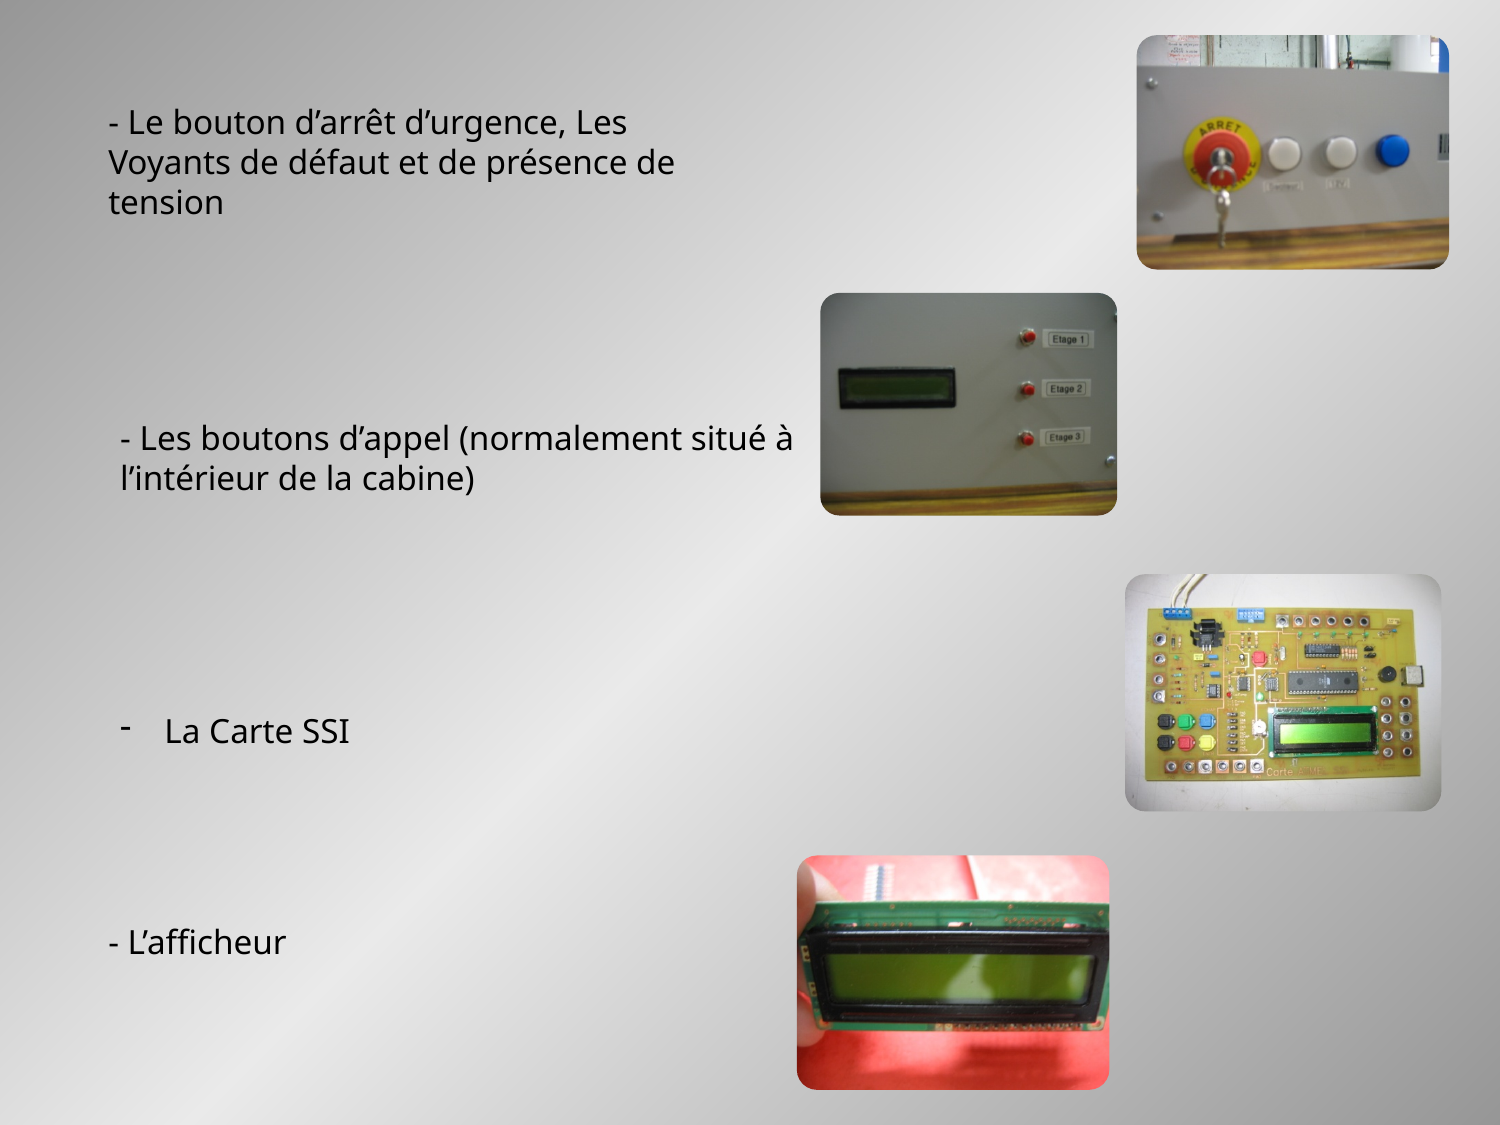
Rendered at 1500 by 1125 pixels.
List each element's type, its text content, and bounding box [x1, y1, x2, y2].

picture [1136, 34, 1450, 270]
text_box - Les boutons d’appel (normalement situé à l’intérieur de la cabine) [105, 410, 815, 505]
picture [796, 855, 1110, 1091]
picture [820, 292, 1118, 516]
picture [1124, 573, 1442, 812]
text_box - L’afficheur [93, 913, 727, 969]
text_box La Carte SSI [105, 703, 821, 758]
text_box - Le bouton d’arrêt d’urgence, Les Voyants de défaut et de présence de tension [93, 93, 739, 229]
